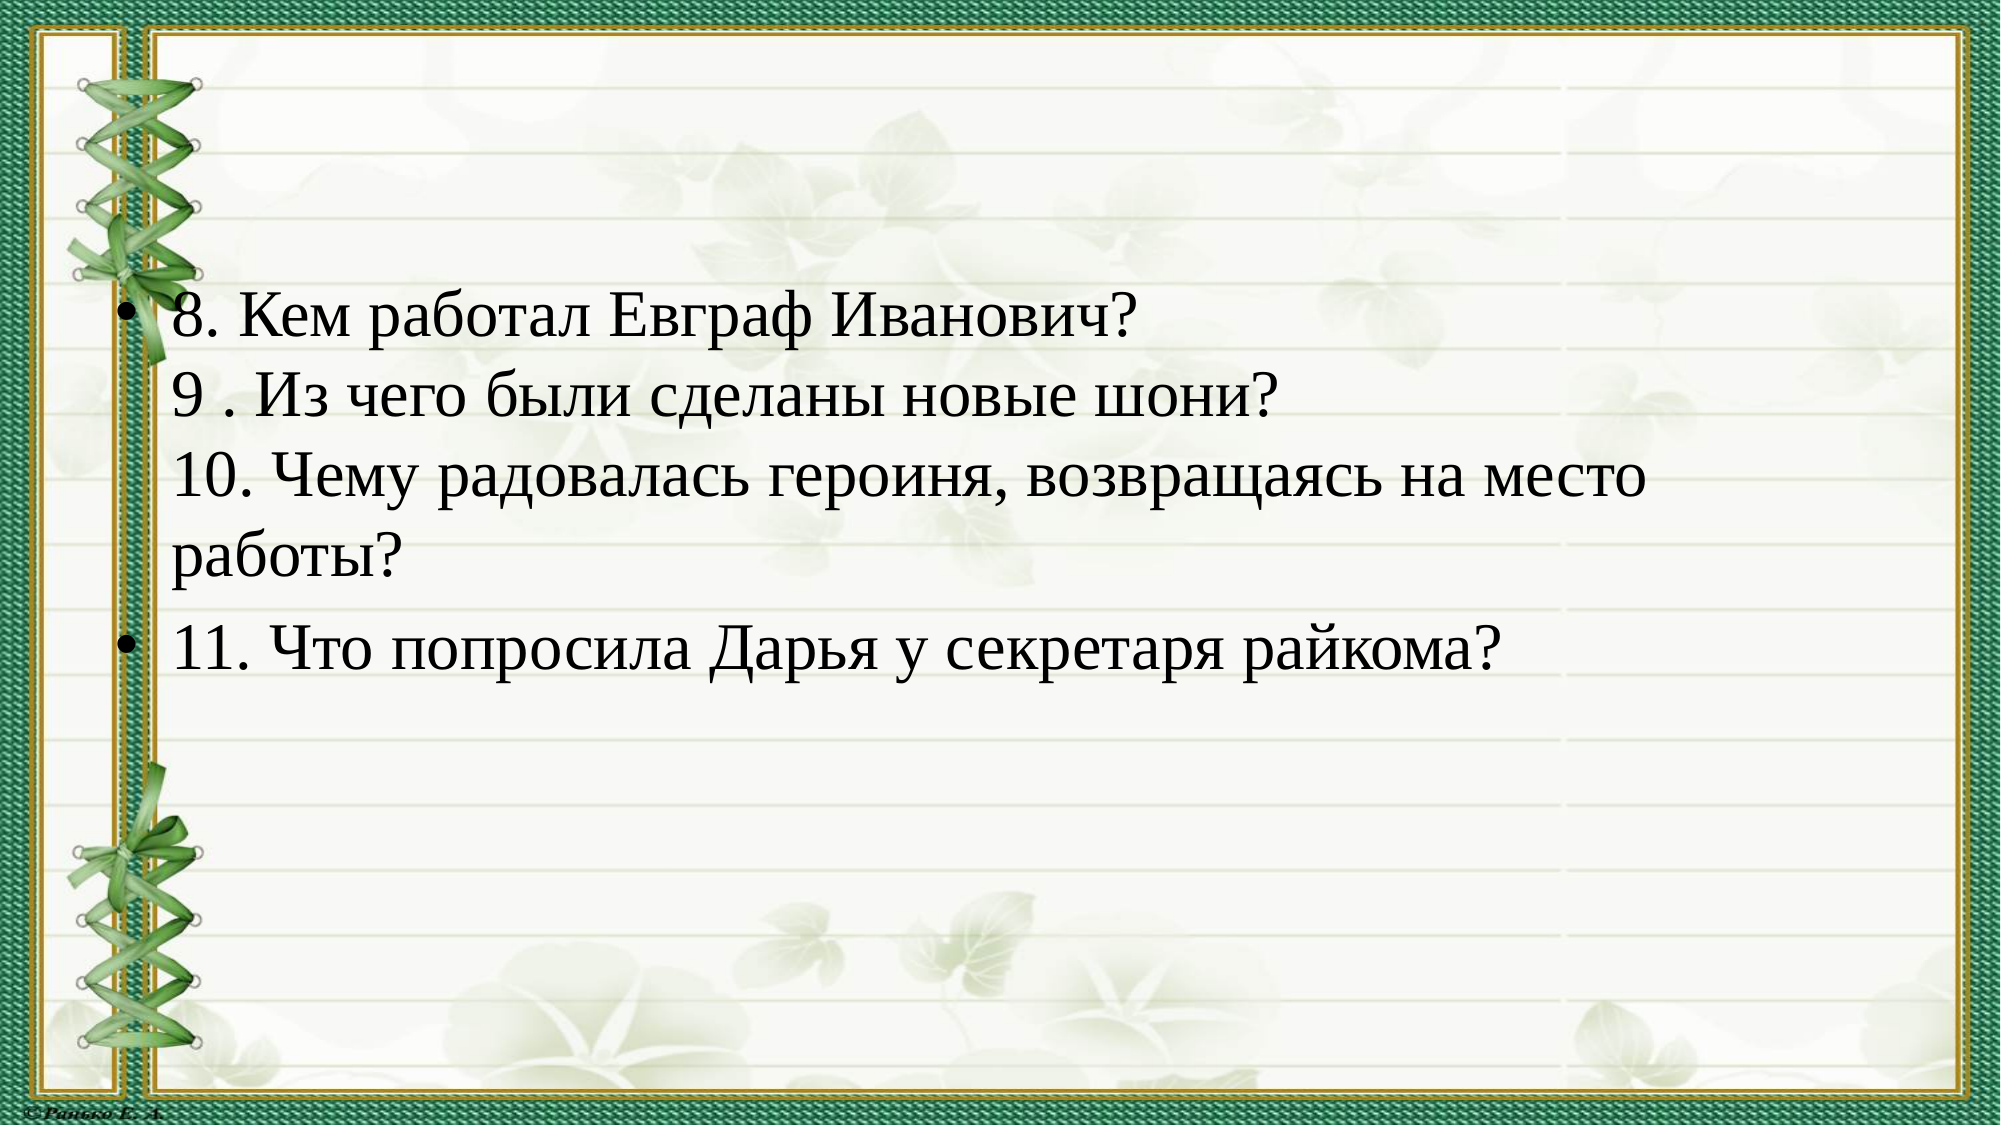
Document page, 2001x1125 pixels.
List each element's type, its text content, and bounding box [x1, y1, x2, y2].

picture [0, 0, 2001, 1125]
list 8. Кем работал Евграф Иванович? 9 . Из чего были сделаны новые шони? 10. Чему радовалась героиня, возвращаясь на место работы? 11. Что попросила Дарья у секретаря райкома? [99, 262, 1900, 1005]
